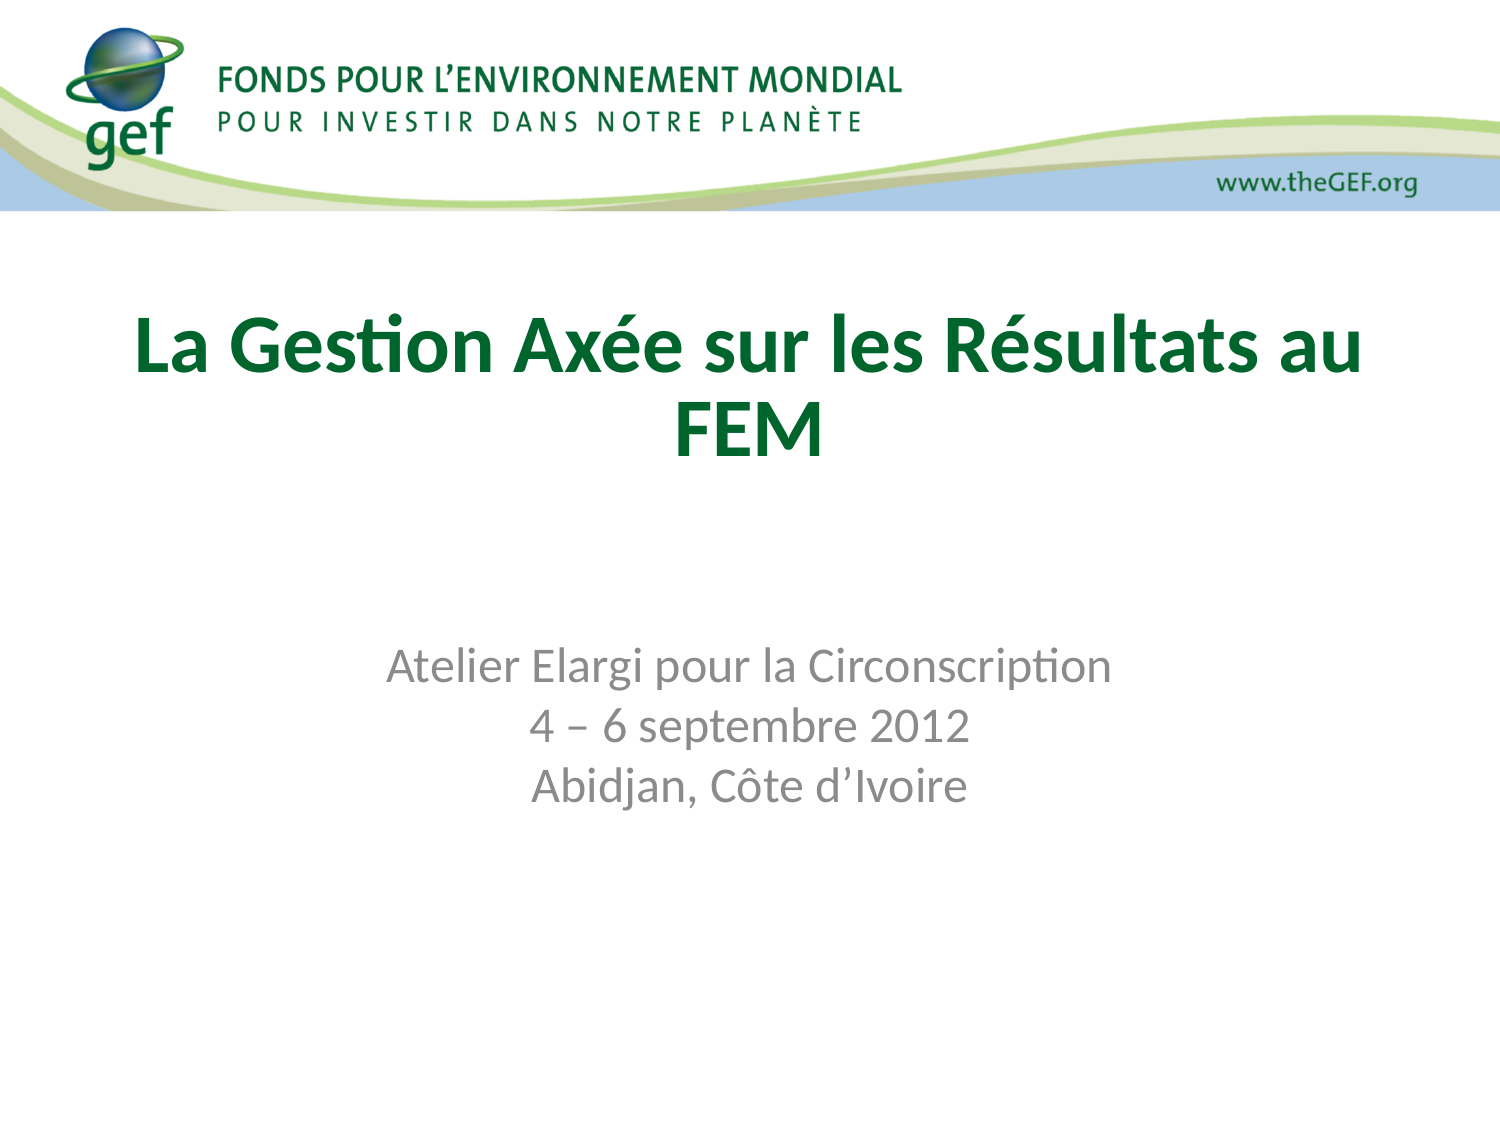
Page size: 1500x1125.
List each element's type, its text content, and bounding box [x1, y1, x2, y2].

picture [0, 0, 1500, 213]
title La Gestion Axée sur les Résultats au FEM [74, 299, 1426, 488]
subtitle Atelier Elargi pour la Circonscription 4 – 6 septembre 2012 Abidjan, Côte d’Ivoire [224, 637, 1276, 926]
